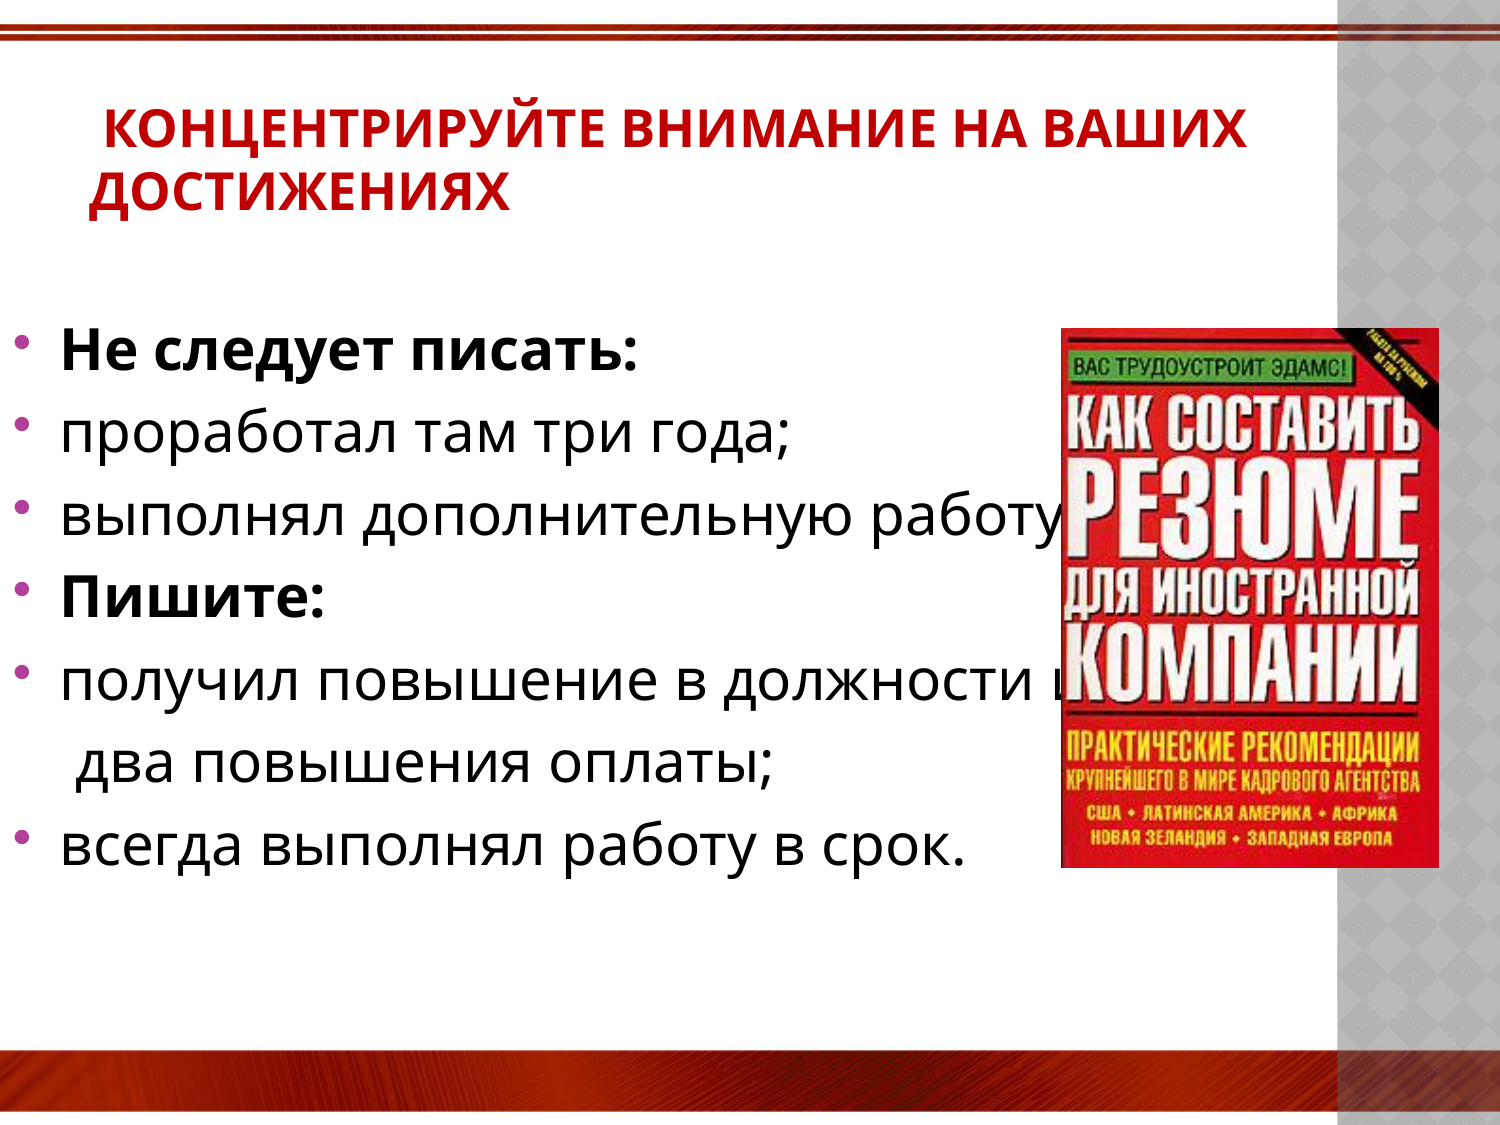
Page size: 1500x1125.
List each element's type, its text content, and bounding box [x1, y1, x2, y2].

title Концентрируйте внимание на Ваших достижениях [82, 93, 1432, 282]
list Не следует писать: проработал там три года; выполнял дополнительную работу. Пишите: получил повышение в должности и два повышения оплаты; всегда выполнял работу в срок. [0, 304, 1421, 1048]
footer [301, 1024, 1223, 1103]
picture [0, 0, 1500, 1125]
